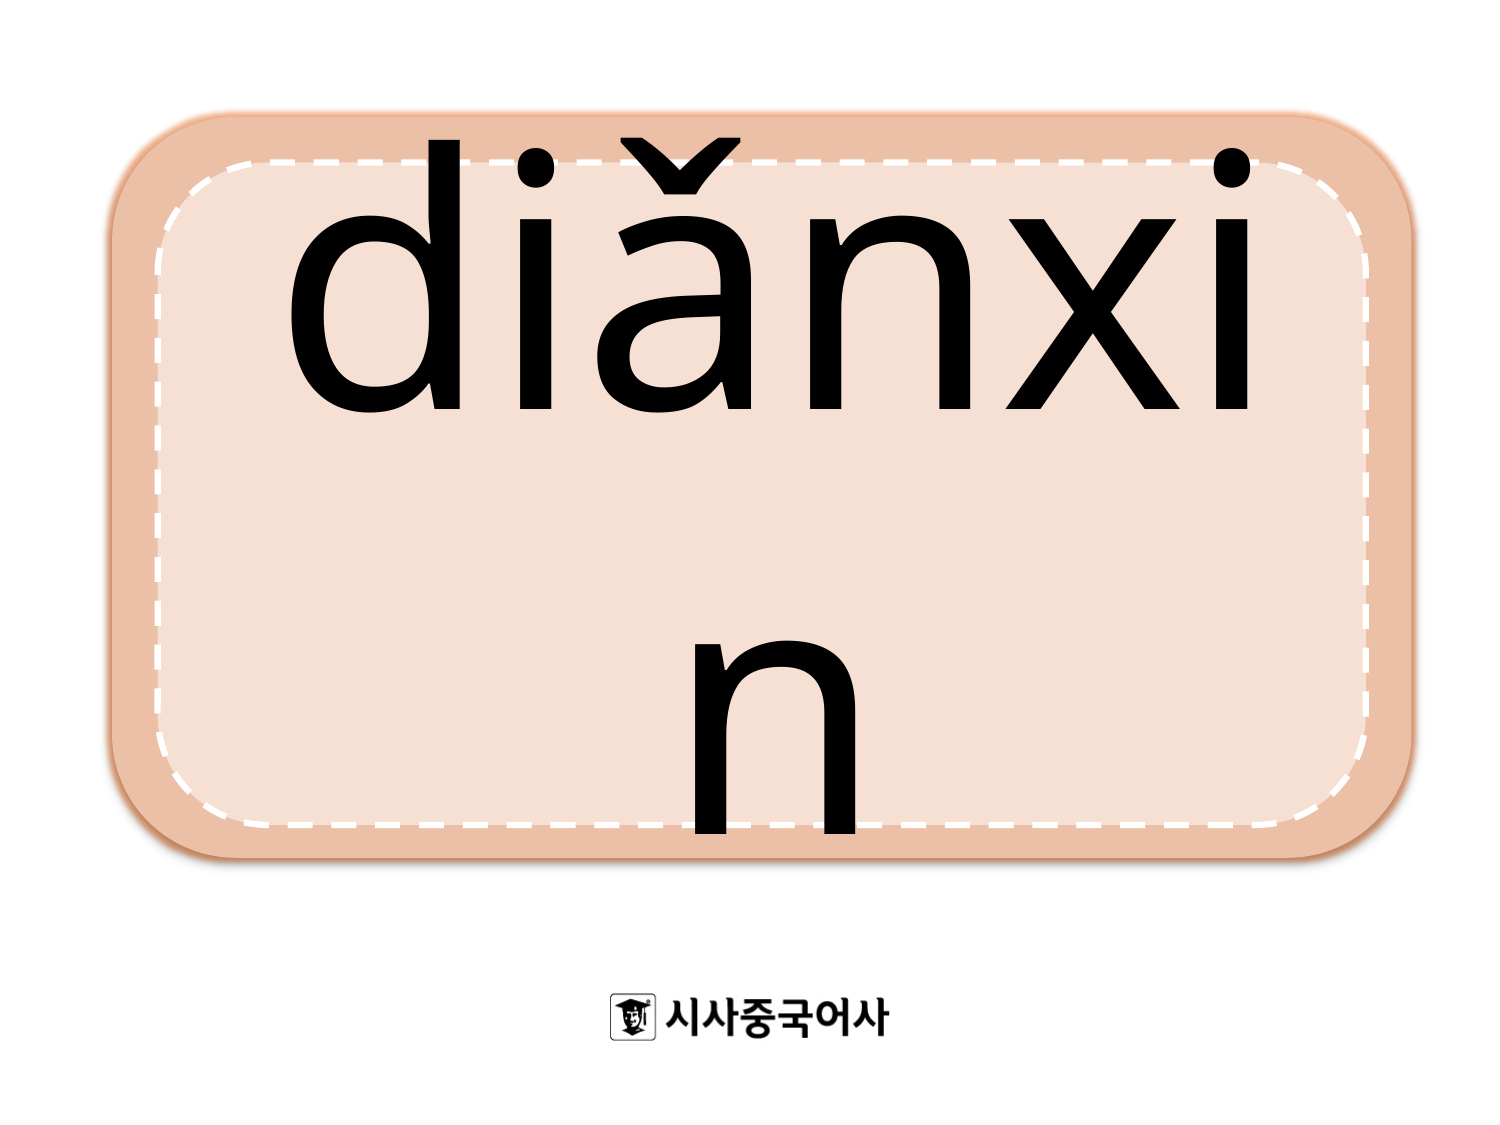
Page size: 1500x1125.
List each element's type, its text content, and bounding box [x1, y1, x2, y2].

picture [602, 987, 898, 1047]
text_box diǎnxin [171, 149, 1380, 812]
